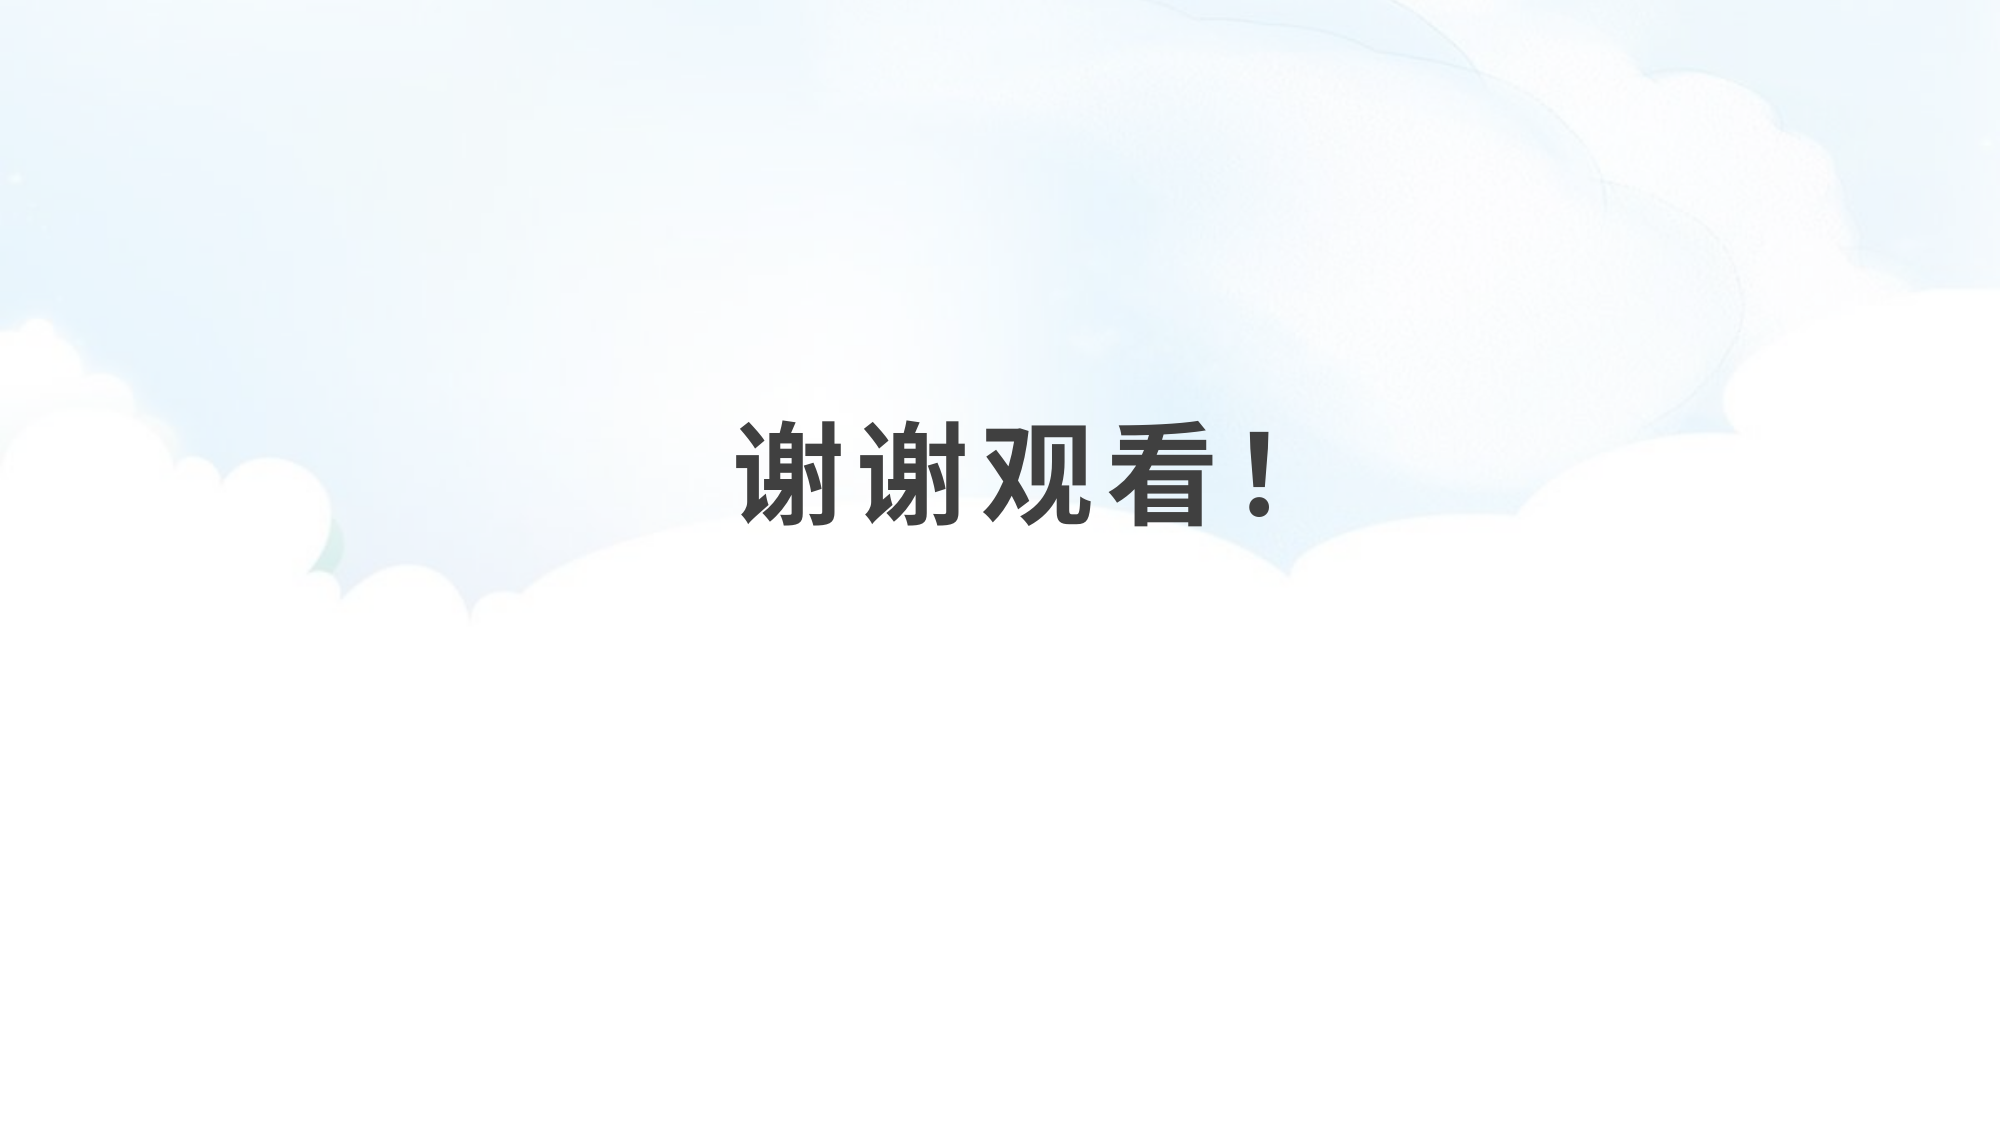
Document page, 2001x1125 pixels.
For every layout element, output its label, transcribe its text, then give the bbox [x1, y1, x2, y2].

text_box 谢谢观看！ [400, 396, 1676, 546]
